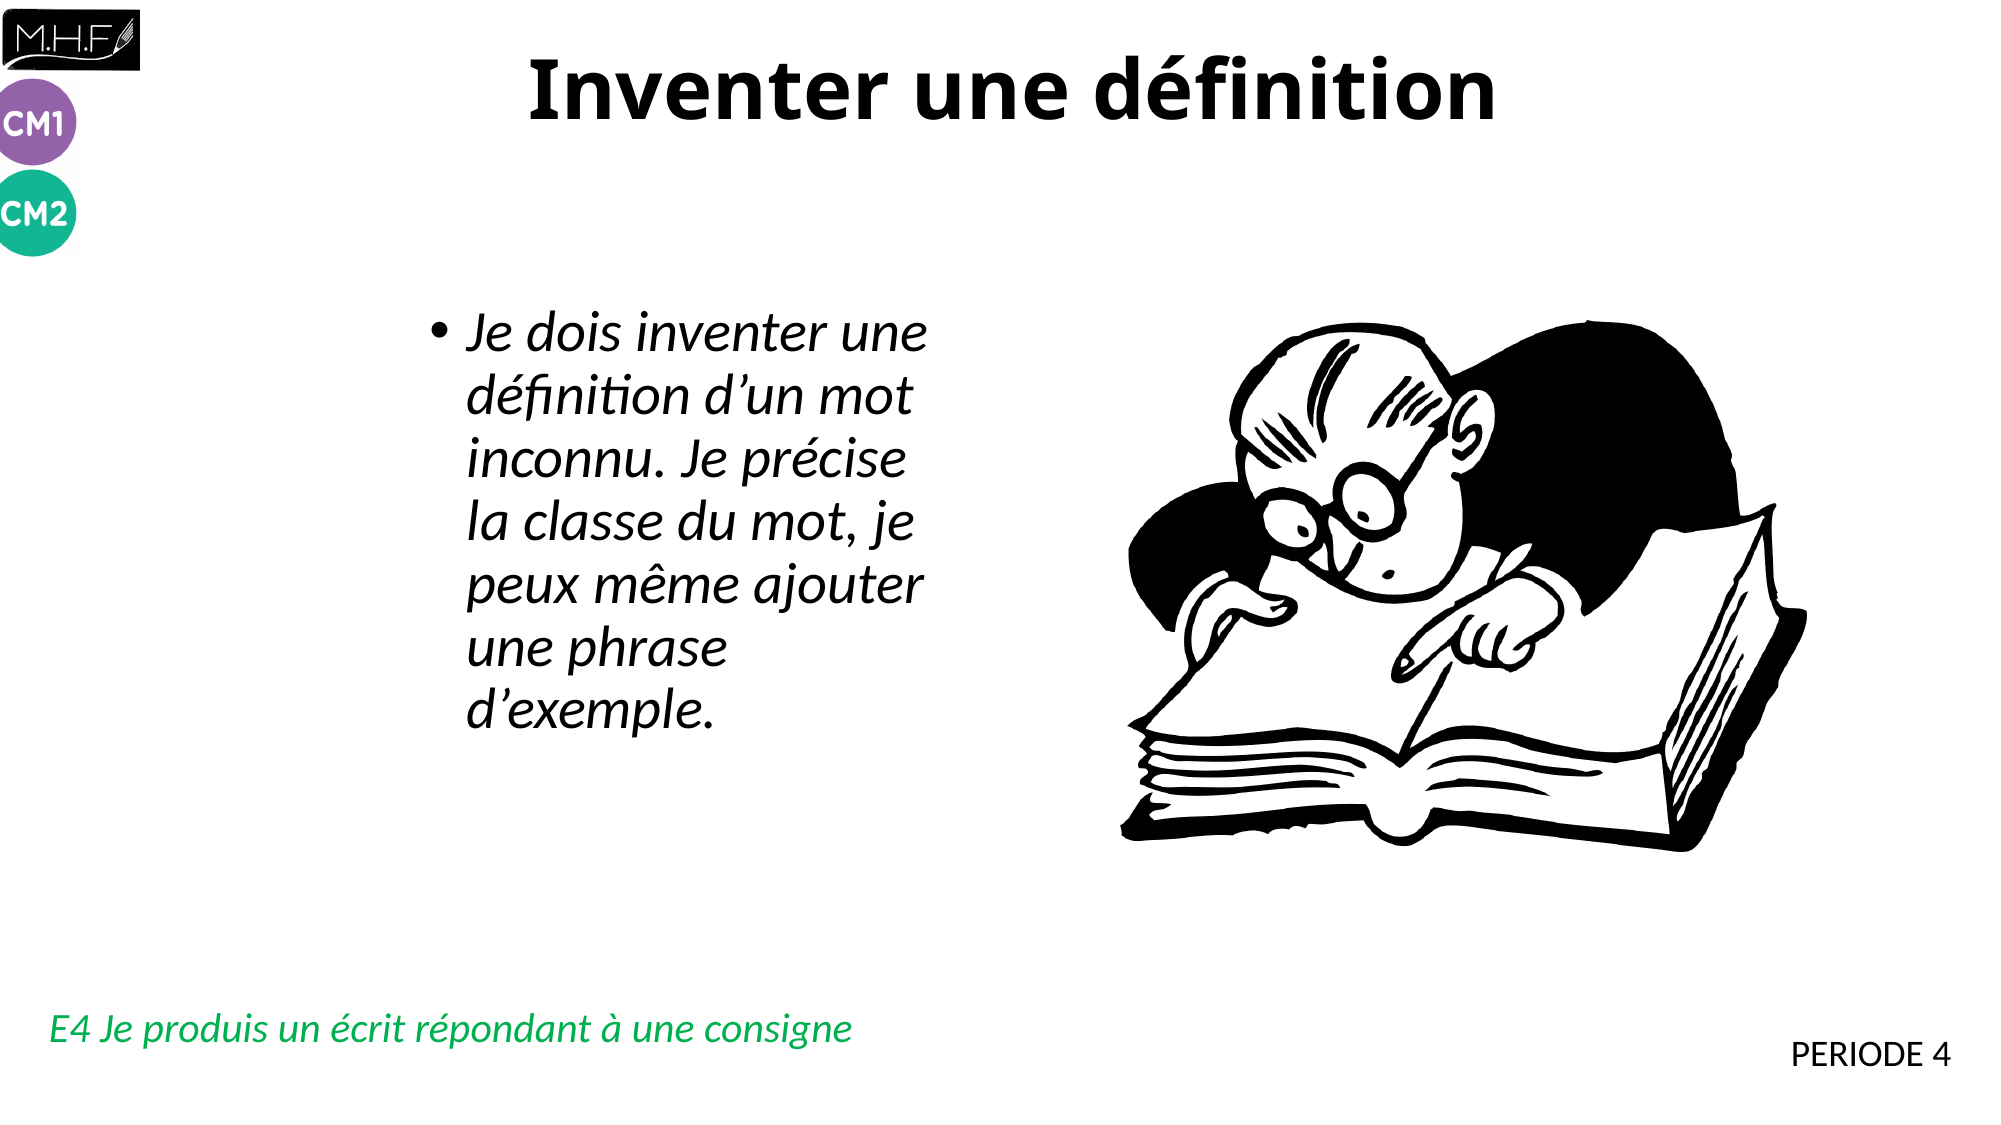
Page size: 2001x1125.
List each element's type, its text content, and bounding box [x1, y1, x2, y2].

list E4 Je produis un écrit répondant à une consigne [33, 998, 1158, 1091]
picture [0, 7, 140, 259]
title Inventer une définition [429, 34, 1601, 151]
text_box PERIODE 4 [1362, 1021, 1967, 1082]
text_box Je dois inventer une définition d’un mot inconnu. Je précise la classe du mot, je peux même ajouter une phrase d’exemple. [414, 294, 960, 896]
picture [1120, 320, 1807, 852]
